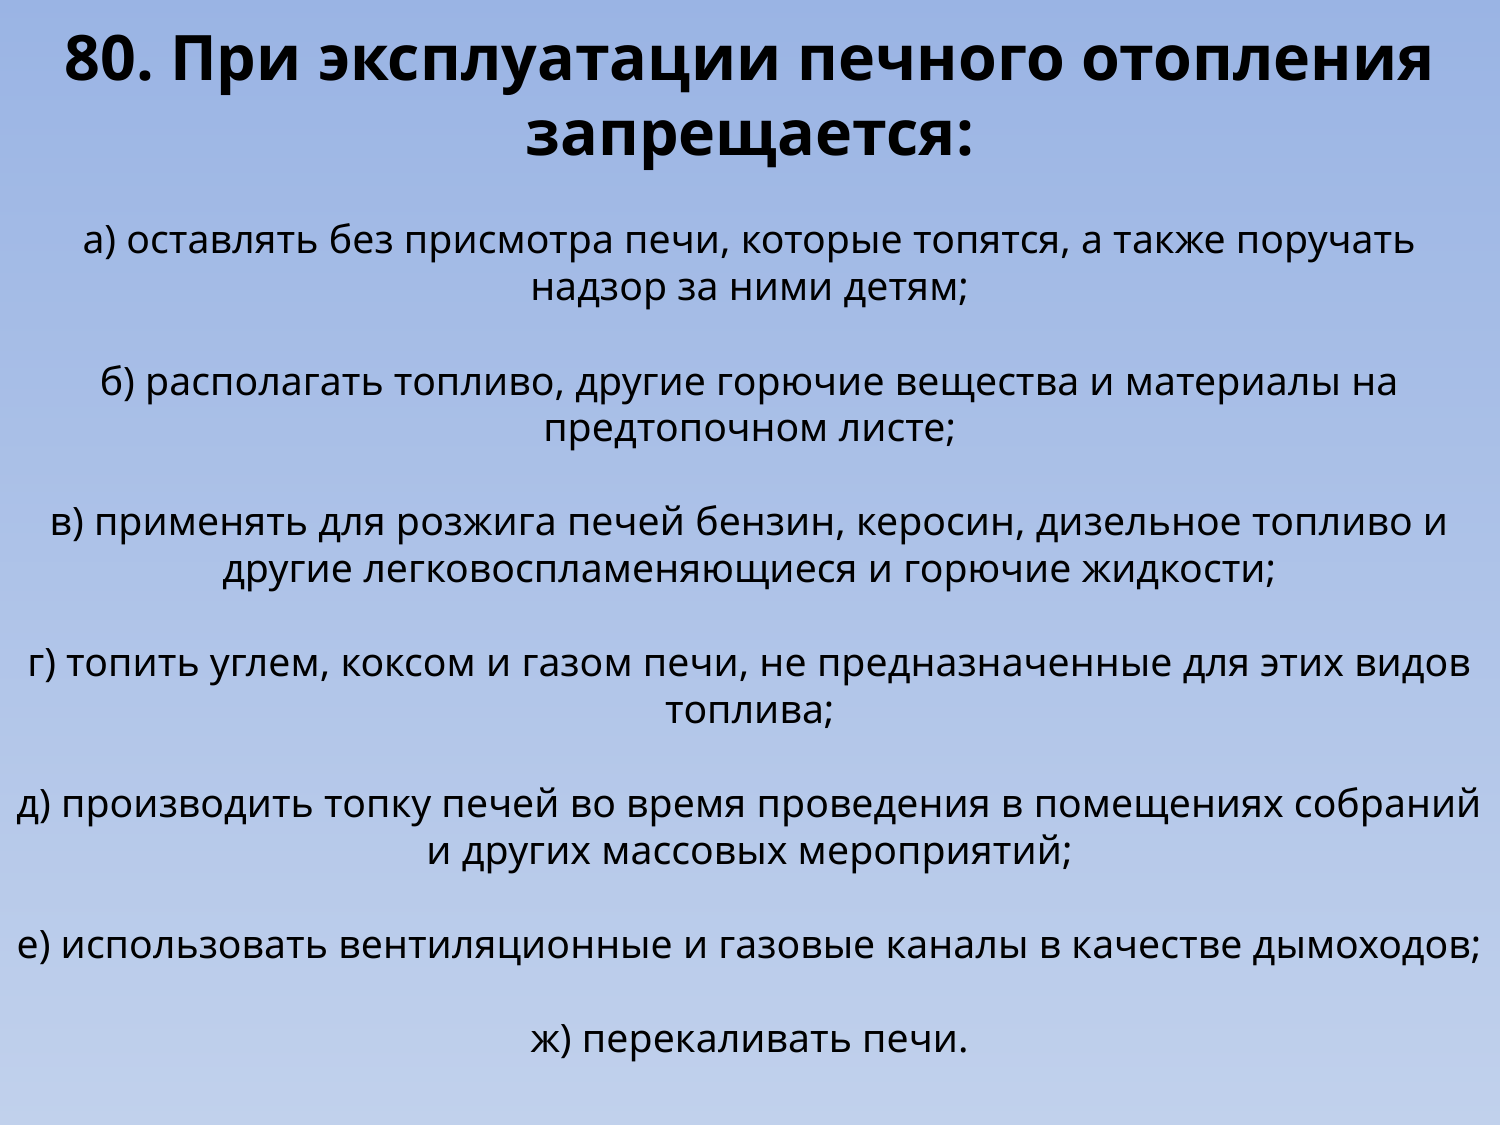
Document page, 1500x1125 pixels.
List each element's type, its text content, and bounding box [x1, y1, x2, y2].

title 80. При эксплуатации печного отопления запрещается: а) оставлять без присмотра печи, которые топятся, а также поручать надзор за ними детям; б) располагать топливо, другие горючие вещества и материалы на предтопочном листе; в) применять для розжига печей бензин, керосин, дизельное топливо и другие легковоспламеняющиеся и горючие жидкости; г) топить углем, коксом и газом печи, не предназначенные для этих видов топлива; д) производить топку печей во время проведения в помещениях собраний и других массовых мероприятий; е) использовать вентиляционные и газовые каналы в качестве дымоходов; ж) перекаливать печи. [0, 0, 1500, 1125]
